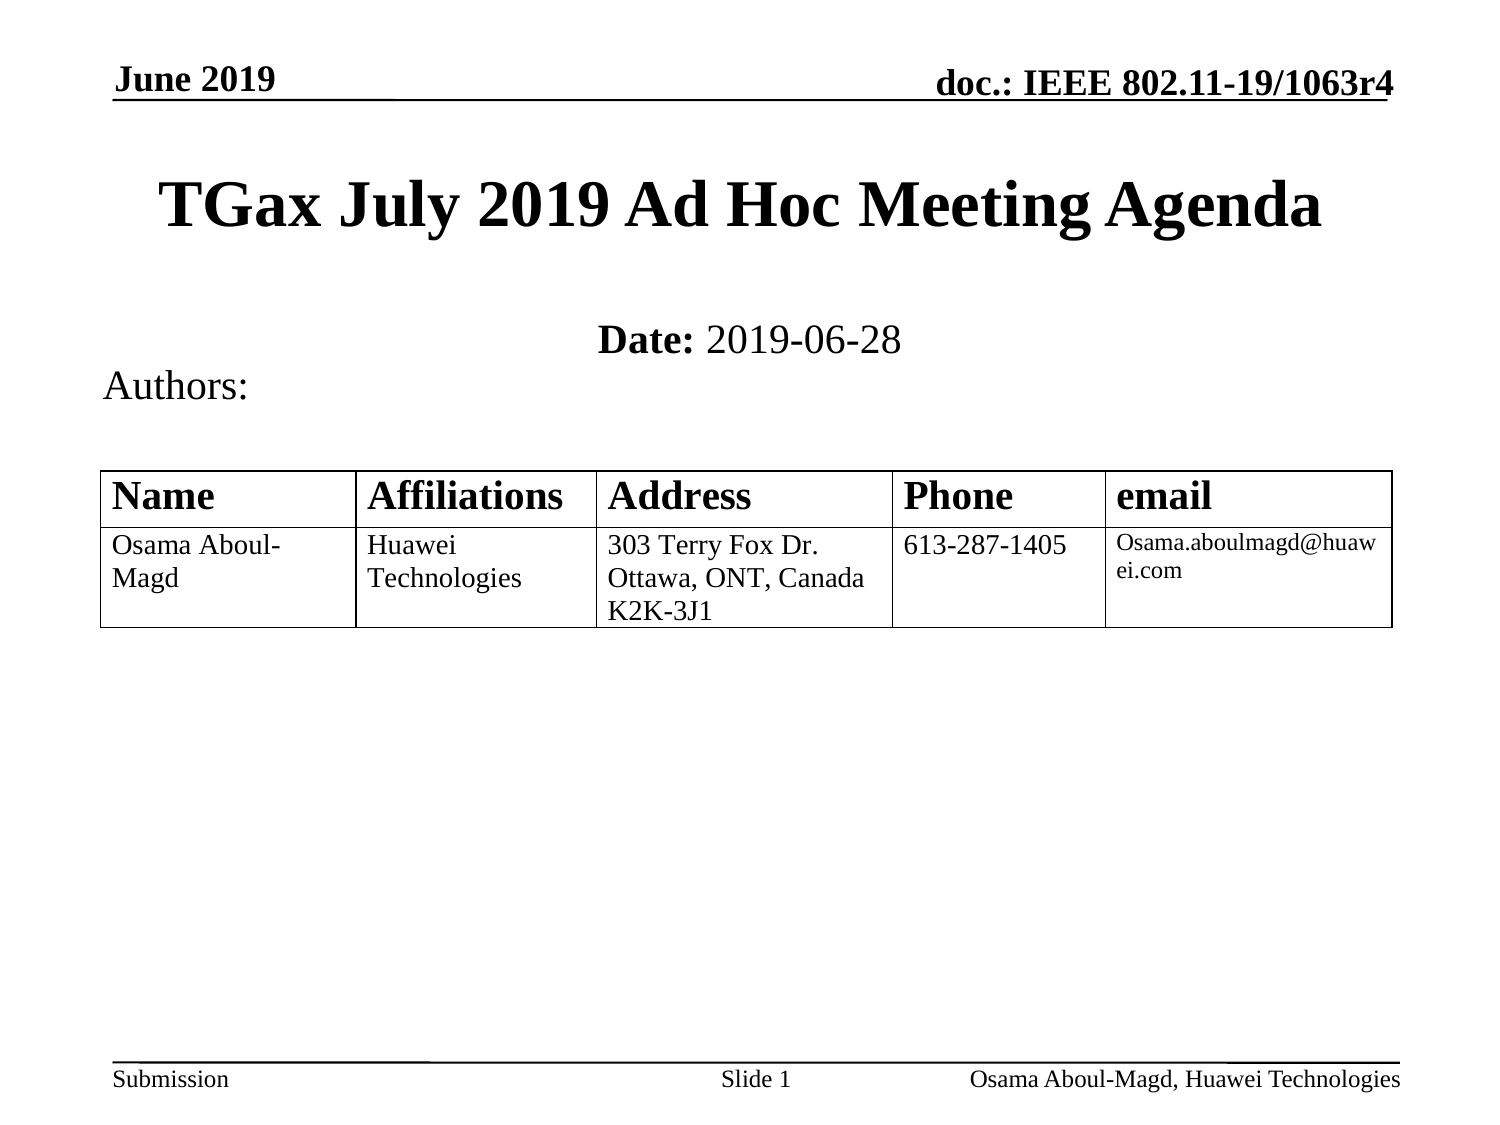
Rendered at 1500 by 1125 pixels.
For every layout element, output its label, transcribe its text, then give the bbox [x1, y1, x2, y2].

text_box Authors: [87, 349, 325, 413]
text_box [85, 470, 1423, 884]
title TGax July 2019 Ad Hoc Meeting Agenda [112, 112, 1388, 288]
slide_number Slide 1 [712, 1061, 800, 1123]
footer Osama Aboul-Magd, Huawei Technologies [902, 1061, 1402, 1093]
list Date: 2019-06-28 [112, 303, 1388, 370]
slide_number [114, 54, 493, 100]
